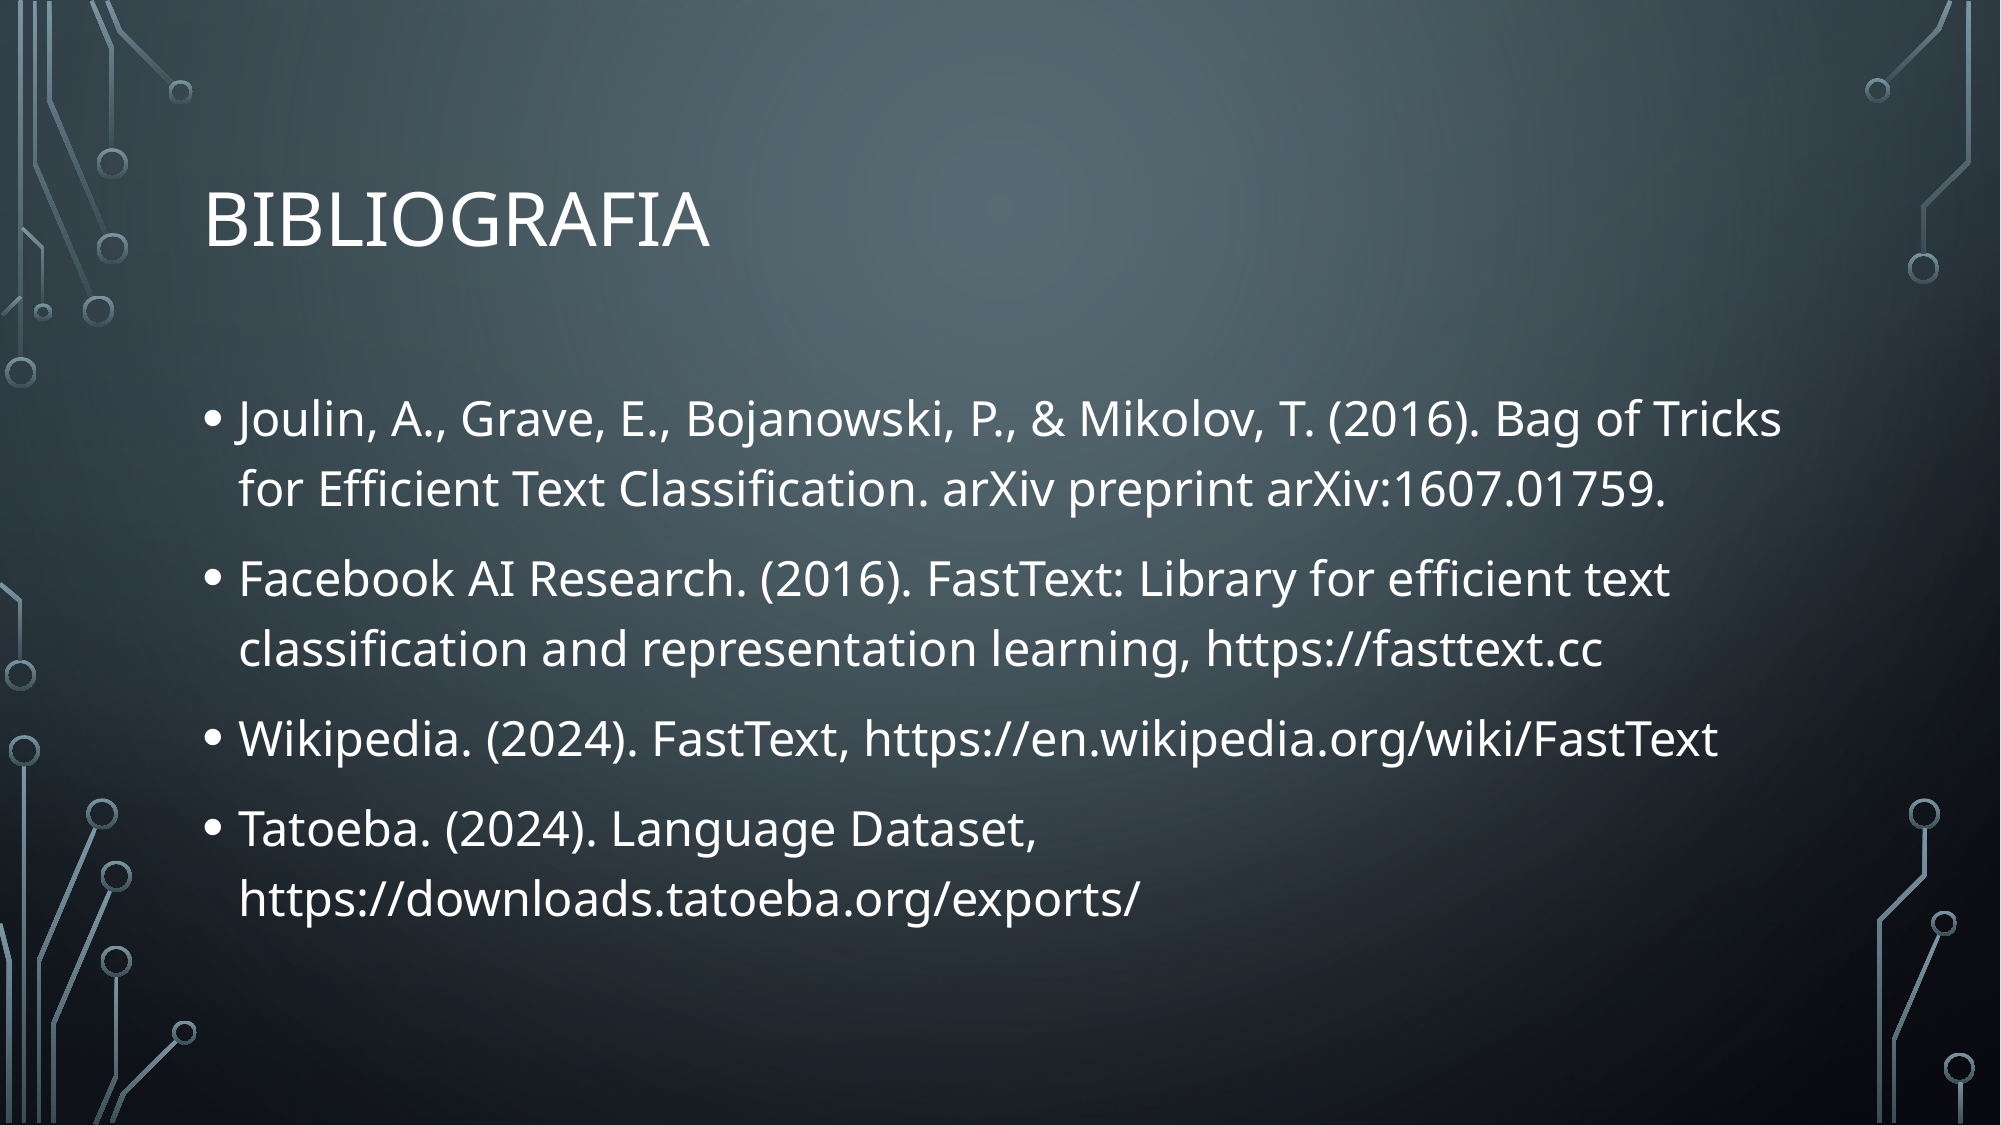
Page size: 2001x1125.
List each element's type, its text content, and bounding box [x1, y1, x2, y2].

title Bibliografia [187, 101, 1813, 344]
list Joulin, A., Grave, E., Bojanowski, P., & Mikolov, T. (2016). Bag of Tricks for Efficient Text Classification. arXiv preprint arXiv:1607.01759. Facebook AI Research. (2016). FastText: Library for efficient text classification and representation learning, https://fasttext.cc Wikipedia. (2024). FastText, https://en.wikipedia.org/wiki/FastText Tatoeba. (2024). Language Dataset, https://downloads.tatoeba.org/exports/ [187, 369, 1813, 950]
